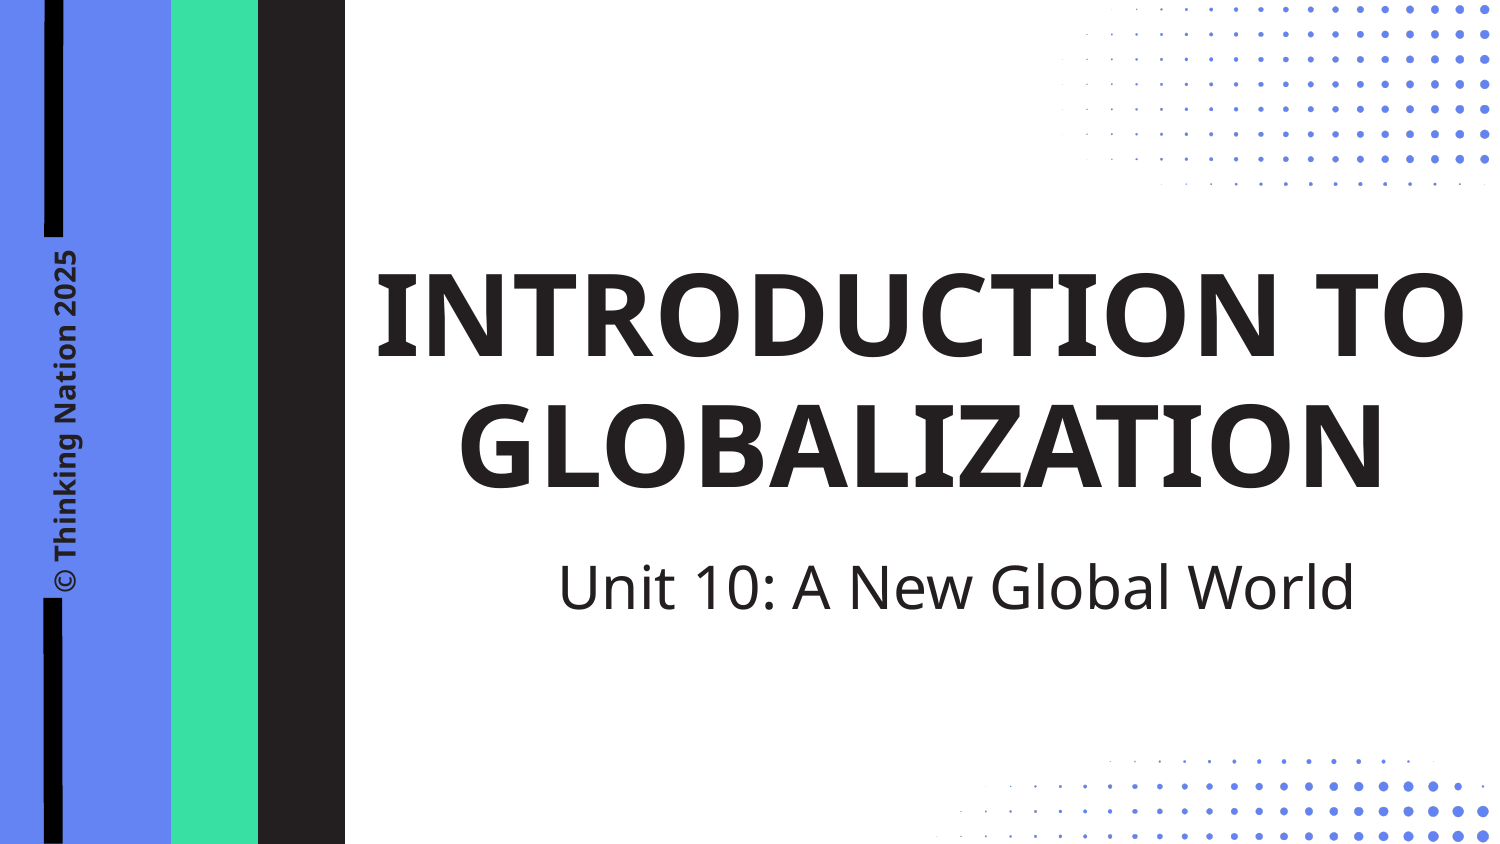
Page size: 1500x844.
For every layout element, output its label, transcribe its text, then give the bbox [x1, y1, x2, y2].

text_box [0, 0, 346, 844]
text_box [911, 759, 1500, 844]
text_box INTRODUCTION TO GLOBALIZATION [350, 250, 1500, 515]
text_box Unit 10: A New Global World [439, 519, 1476, 622]
text_box [1037, 0, 1500, 186]
